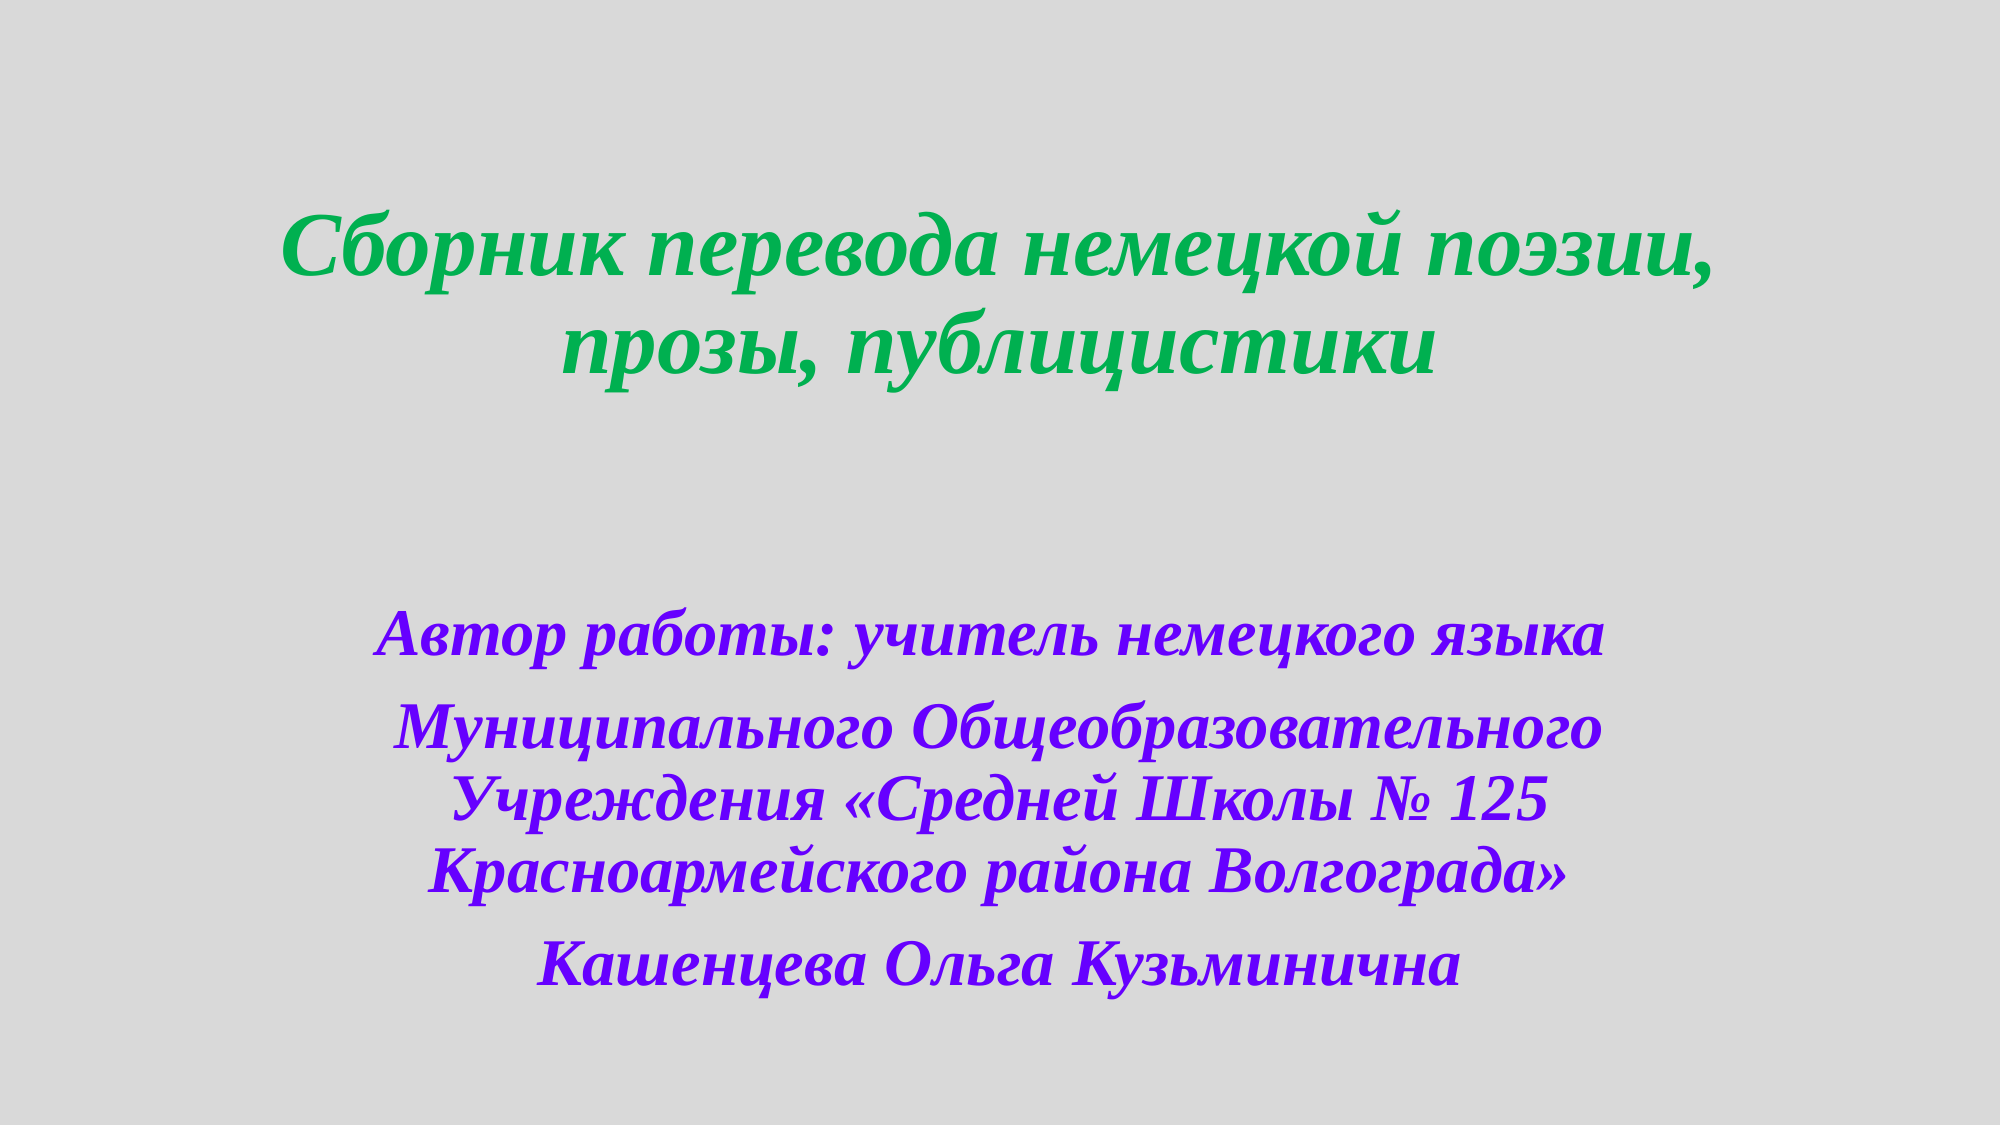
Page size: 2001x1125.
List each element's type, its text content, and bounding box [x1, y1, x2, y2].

title Сборник перевода немецкой поэзии, прозы, публицистики [249, 184, 1750, 401]
subtitle Автор работы: учитель немецкого языка Муниципального Общеобразовательного Учреждения «Средней Школы № 125 Красноармейского района Волгограда» Кашенцева Ольга Кузьминична [249, 590, 1750, 863]
